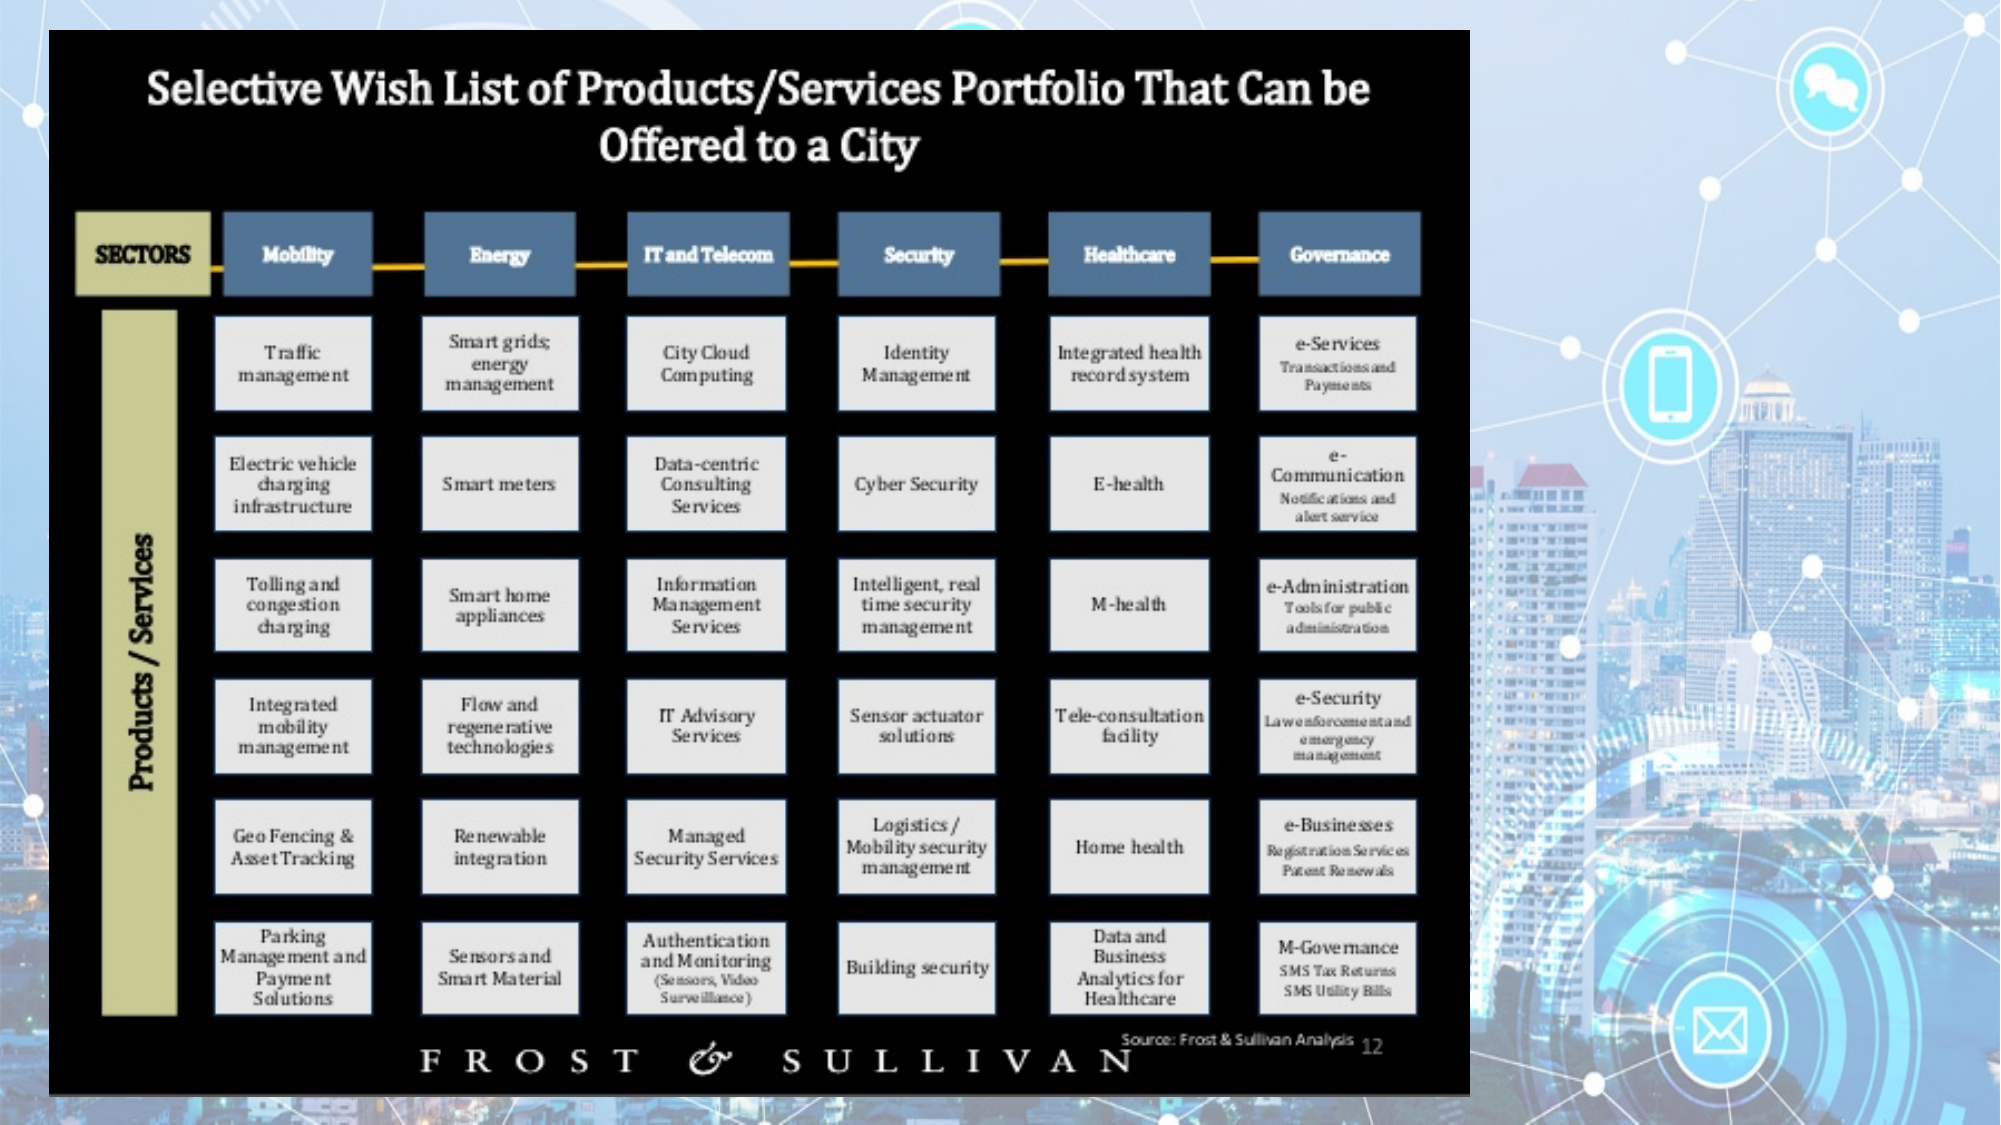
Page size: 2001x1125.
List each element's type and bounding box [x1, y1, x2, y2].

list [49, 30, 1470, 1097]
